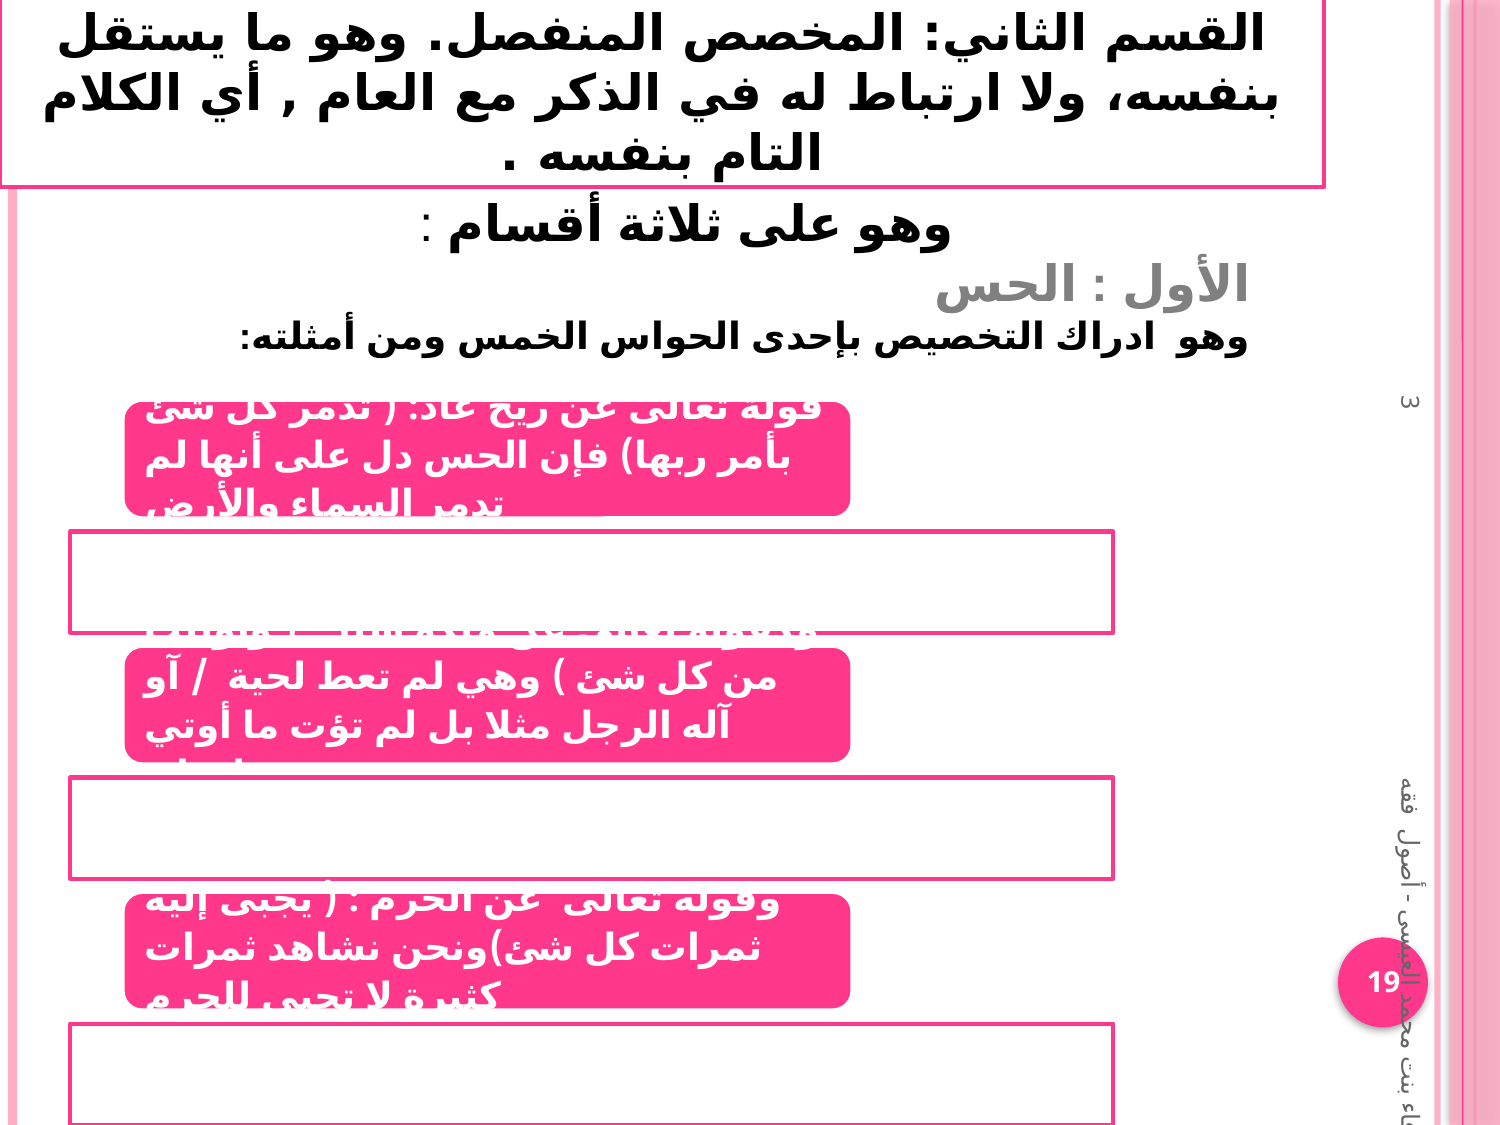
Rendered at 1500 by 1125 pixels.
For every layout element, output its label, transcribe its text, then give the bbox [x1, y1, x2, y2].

text_box القسم الثاني: المخصص المنفصل. وهو ما يستقل بنفسه، ولا ارتباط له في الذكر مع العام , أي الكلام التام بنفسه . [0, 0, 1326, 189]
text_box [69, 386, 1114, 1125]
footer وفاء بنت محمد العيسى - أصول فقه 3 [1379, 380, 1440, 906]
text_box وهو على ثلاثة أقسام : الأول : الحس وهو ادراك التخصيص بإحدى الحواس الخمس ومن أمثلته: [93, 184, 1266, 410]
slide_number 19 [1333, 940, 1434, 1027]
